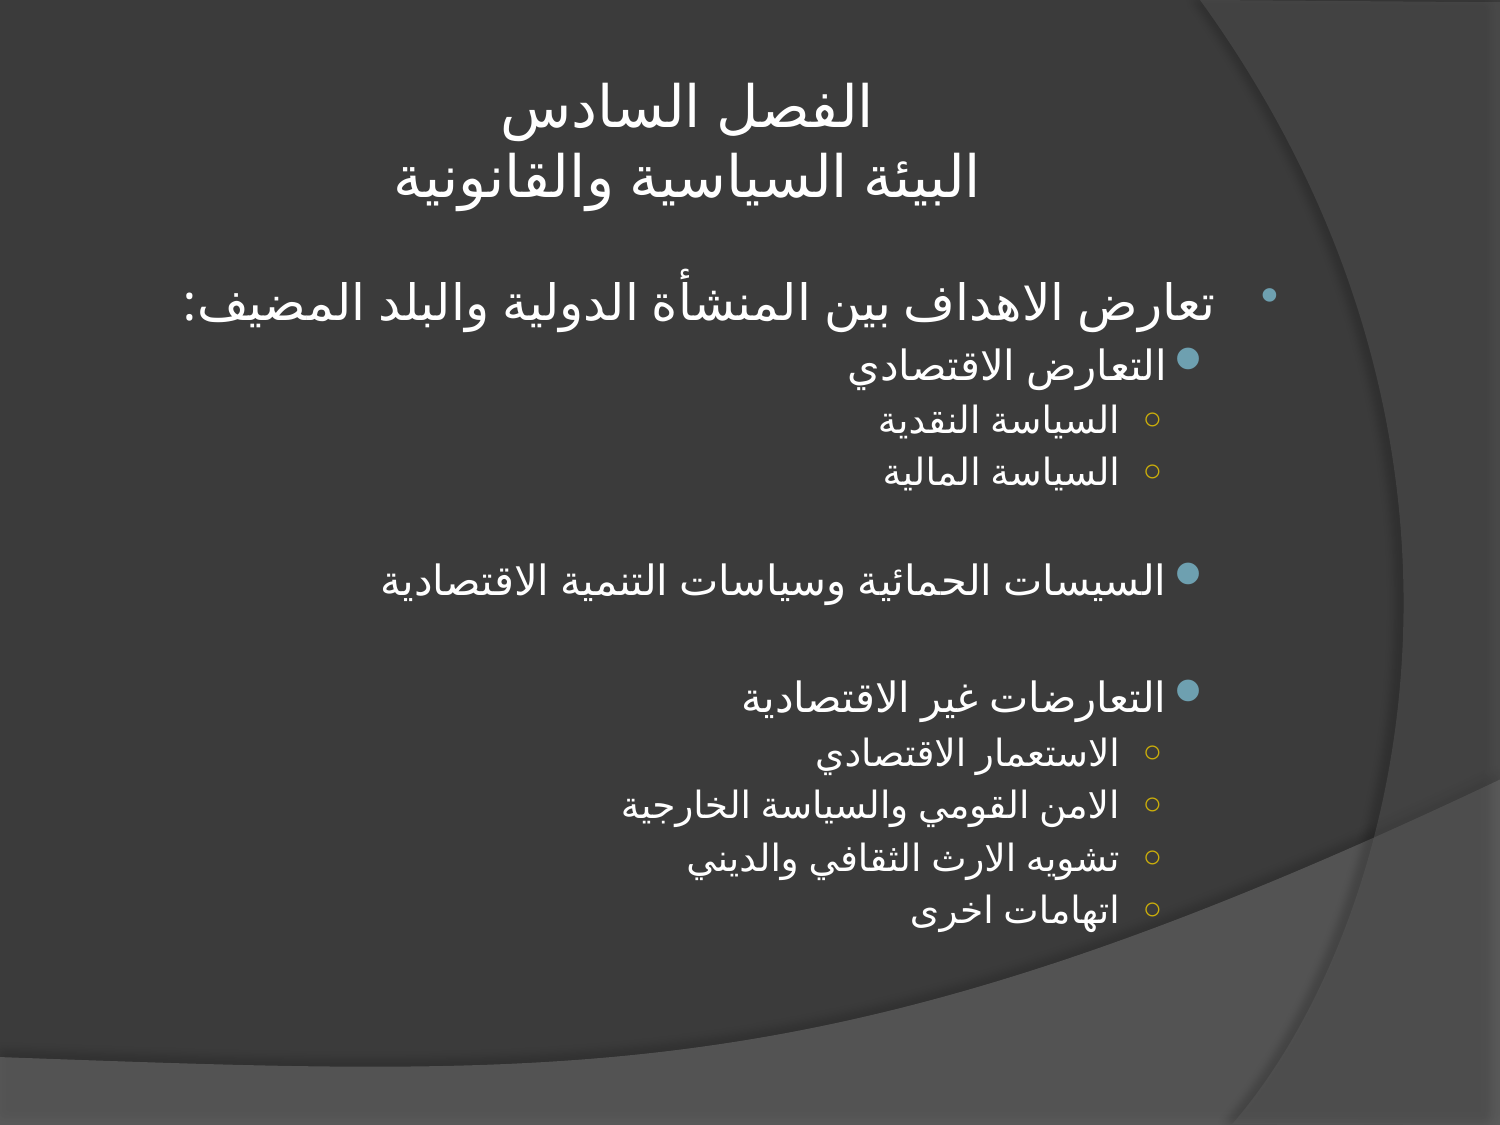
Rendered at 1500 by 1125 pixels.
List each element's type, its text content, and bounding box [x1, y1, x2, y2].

list تعارض الاهداف بين المنشأة الدولية والبلد المضيف: التعارض الاقتصادي السياسة النقدية السياسة المالية السيسات الحمائية وسياسات التنمية الاقتصادية التعارضات غير الاقتصادية الاستعمار الاقتصادي الامن القومي والسياسة الخارجية تشويه الارث الثقافي والديني اتهامات اخرى [75, 262, 1300, 1005]
title الفصل السادس البيئة السياسية والقانونية [75, 45, 1300, 233]
